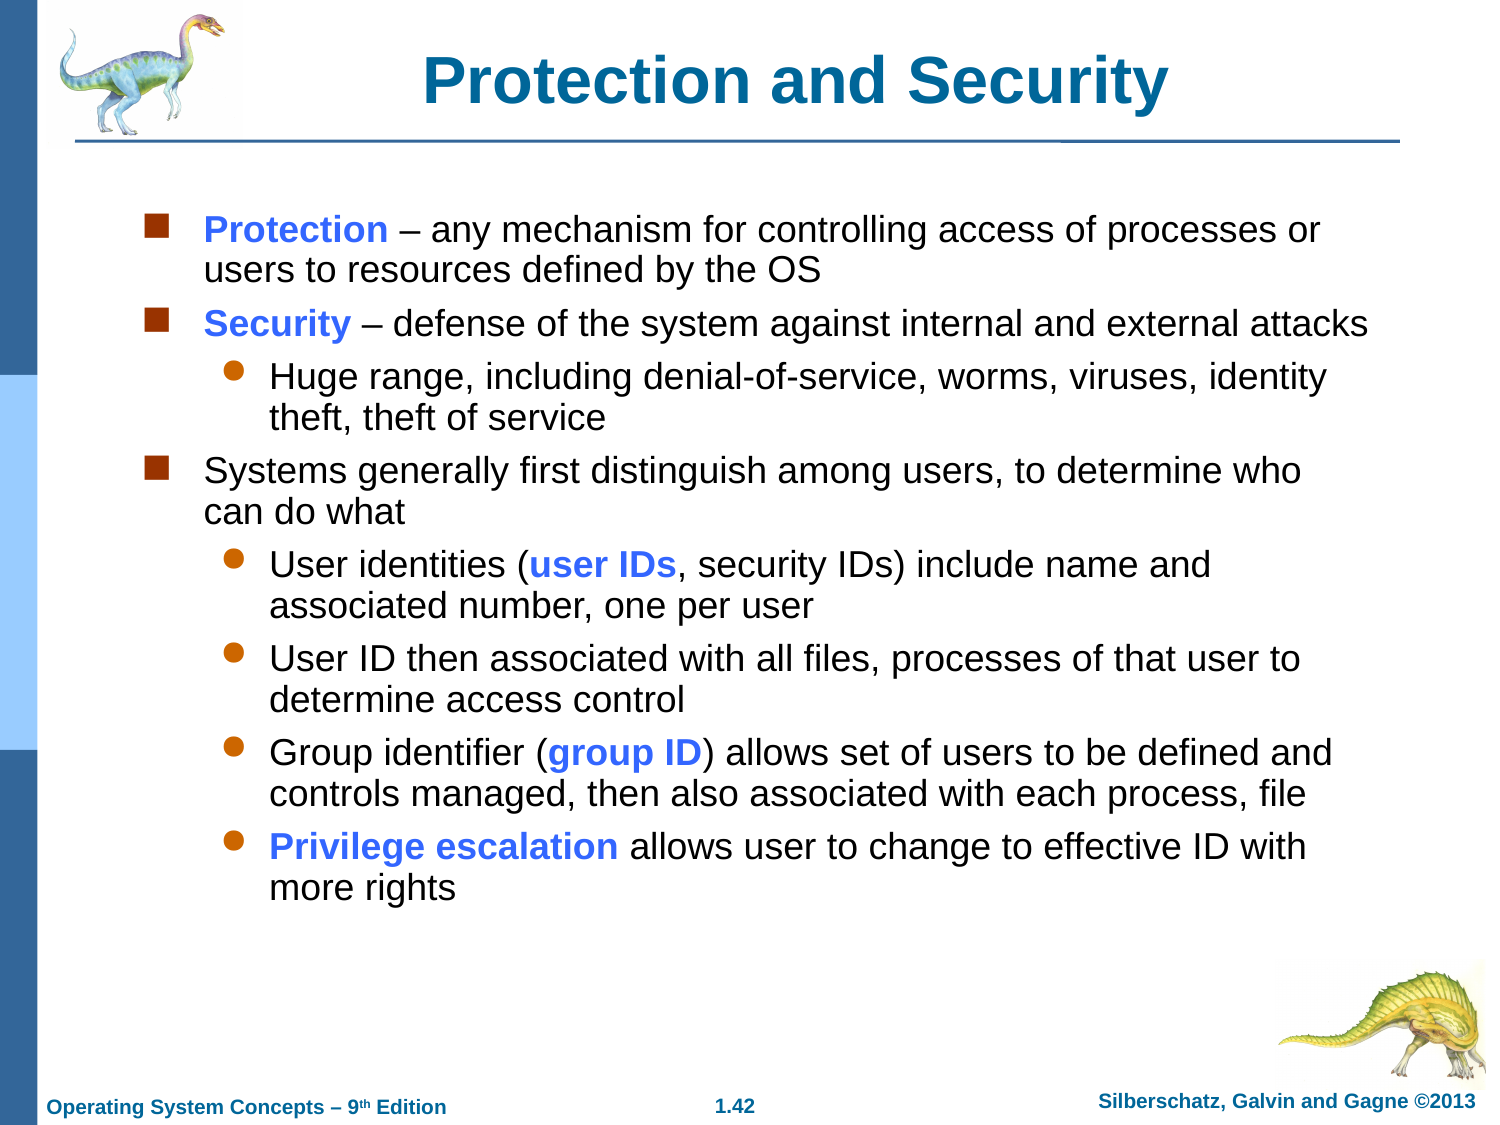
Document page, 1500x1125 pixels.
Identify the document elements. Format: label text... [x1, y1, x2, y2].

list Protection – any mechanism for controlling access of processes or users to resources defined by the OS Security – defense of the system against internal and external attacks Huge range, including denial-of-service, worms, viruses, identity theft, theft of service Systems generally first distinguish among users, to determine who can do what User identities (user IDs, security IDs) include name and associated number, one per user User ID then associated with all files, processes of that user to determine access control Group identifier (group ID) allows set of users to be defined and controls managed, then also associated with each process, file Privilege escalation allows user to change to effective ID with more rights [132, 202, 1388, 1053]
title Protection and Security [167, 29, 1426, 125]
picture [1275, 959, 1486, 1090]
picture [46, 0, 243, 149]
